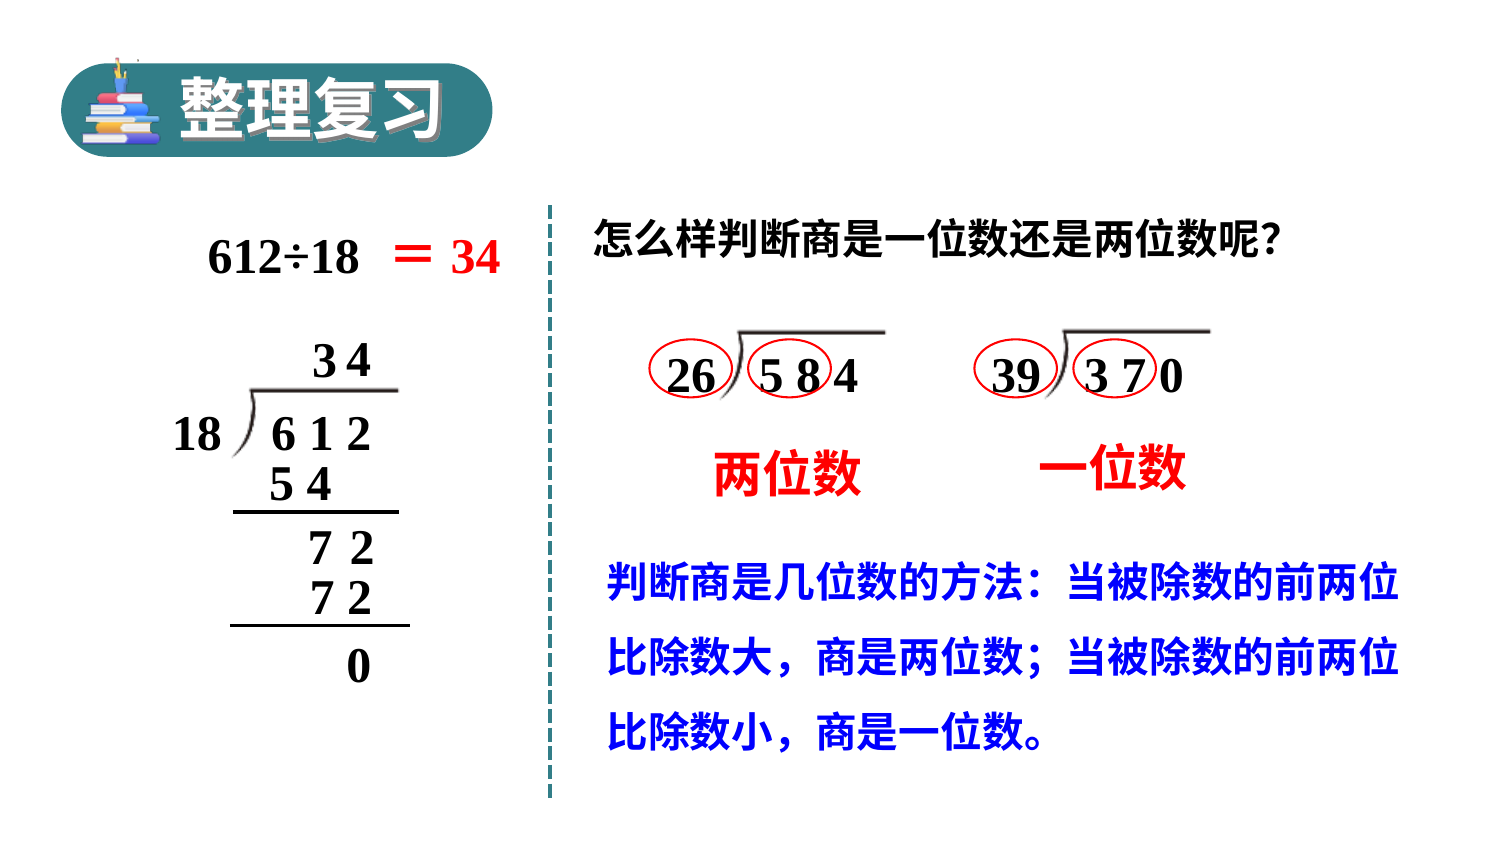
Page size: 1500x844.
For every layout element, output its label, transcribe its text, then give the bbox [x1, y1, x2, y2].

text_box 2 [334, 506, 413, 557]
text_box ＝34 [373, 216, 549, 291]
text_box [61, 51, 493, 161]
text_box 4 [331, 319, 410, 381]
text_box 612÷18 [192, 216, 373, 291]
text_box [651, 322, 923, 405]
text_box 7 2 [294, 557, 416, 632]
text_box 3 [297, 320, 331, 381]
text_box 怎么样判断商是一位数还是两位数呢？ [577, 205, 1328, 270]
text_box 5 4 [254, 513, 292, 518]
text_box 0 [331, 626, 410, 700]
text_box 判断商是几位数的方法：当被除数的前两位比除数大，商是两位数；当被除数的前两位比除数小，商是一位数。 [591, 523, 1416, 764]
text_box ＝34 [551, 216, 563, 291]
text_box 7 [292, 507, 334, 511]
text_box 一位数 [1023, 429, 1212, 504]
text_box 5 4 [254, 463, 375, 511]
text_box 两位数 [698, 435, 887, 510]
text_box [976, 322, 1248, 405]
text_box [157, 381, 435, 463]
text_box 7 [292, 513, 334, 582]
